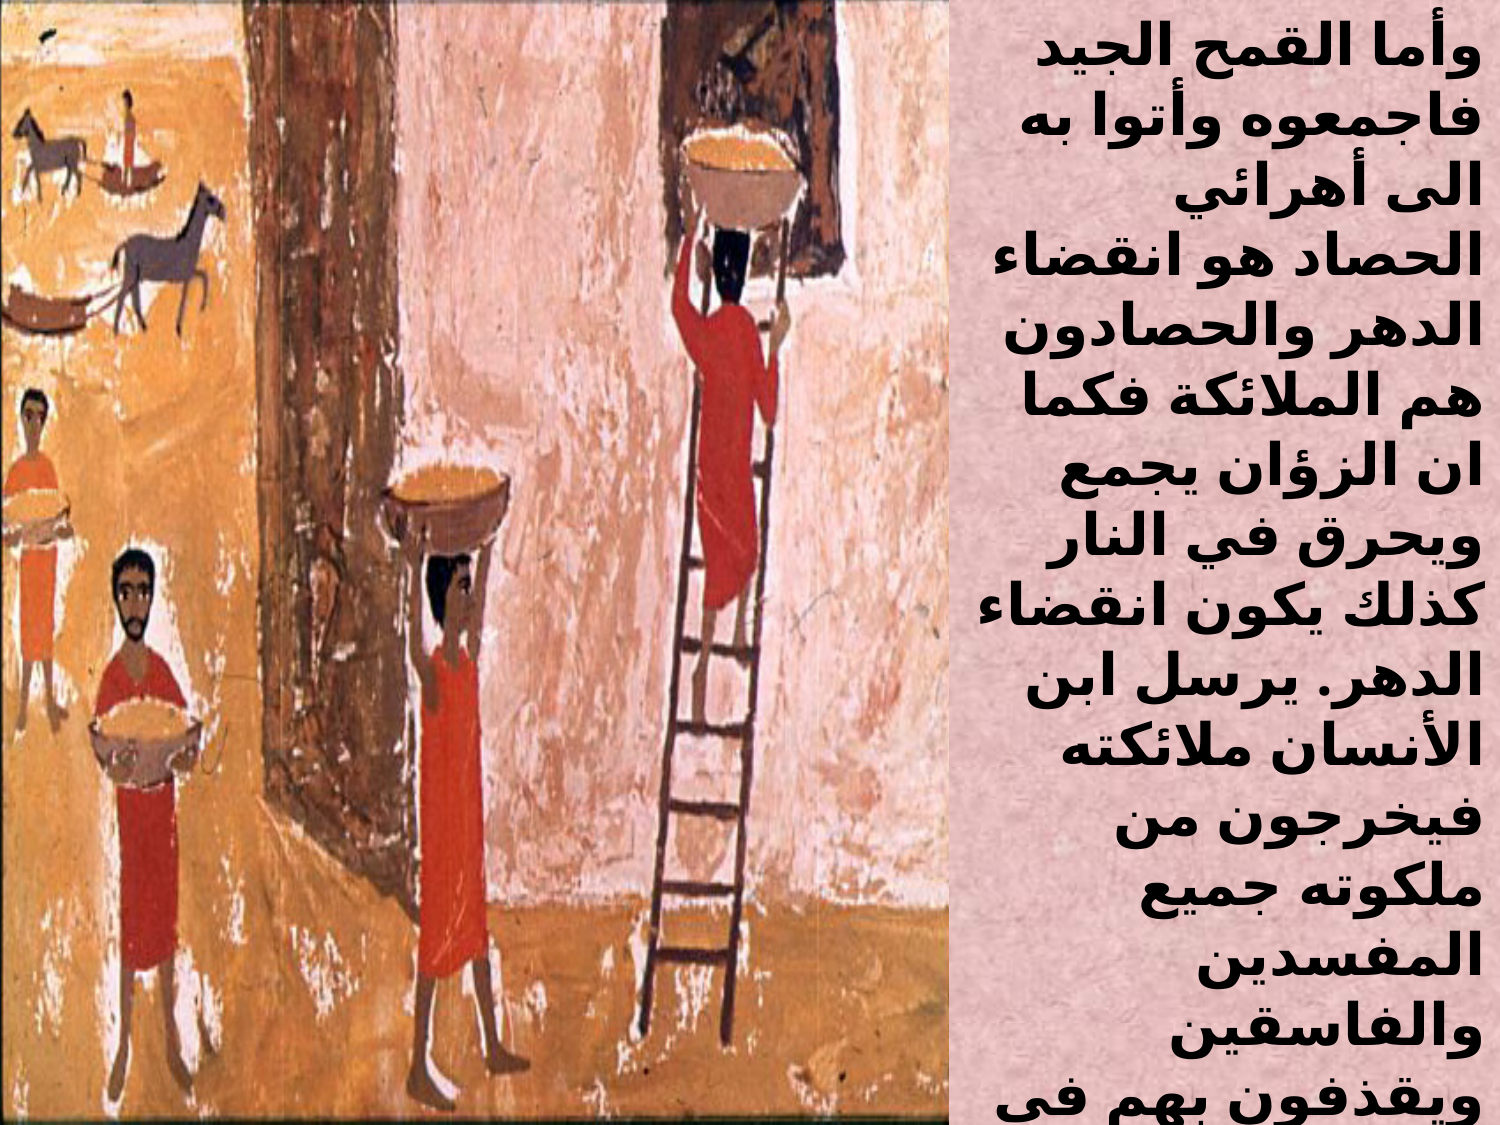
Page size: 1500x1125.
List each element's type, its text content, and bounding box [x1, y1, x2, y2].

picture [0, 0, 950, 1125]
text_box وأما القمح الجيد فاجمعوه وأتوا به الى أهرائي الحصاد هو انقضاء الدهر والحصادون هم الملائكة فكما ان الزؤان يجمع ويحرق في النار كذلك يكون انقضاء الدهر. يرسل ابن الأنسان ملائكته فيخرجون من ملكوته جميع المفسدين والفاسقين ويقذفون بهم في أتون النار , فهناك البكاء وصرير الأسنان . والصديقون يشعون حينئذ كالشمس في ملكوت أبيهم . فمن كان له أذنان للسمع ليسمع. [951, 0, 1500, 1125]
